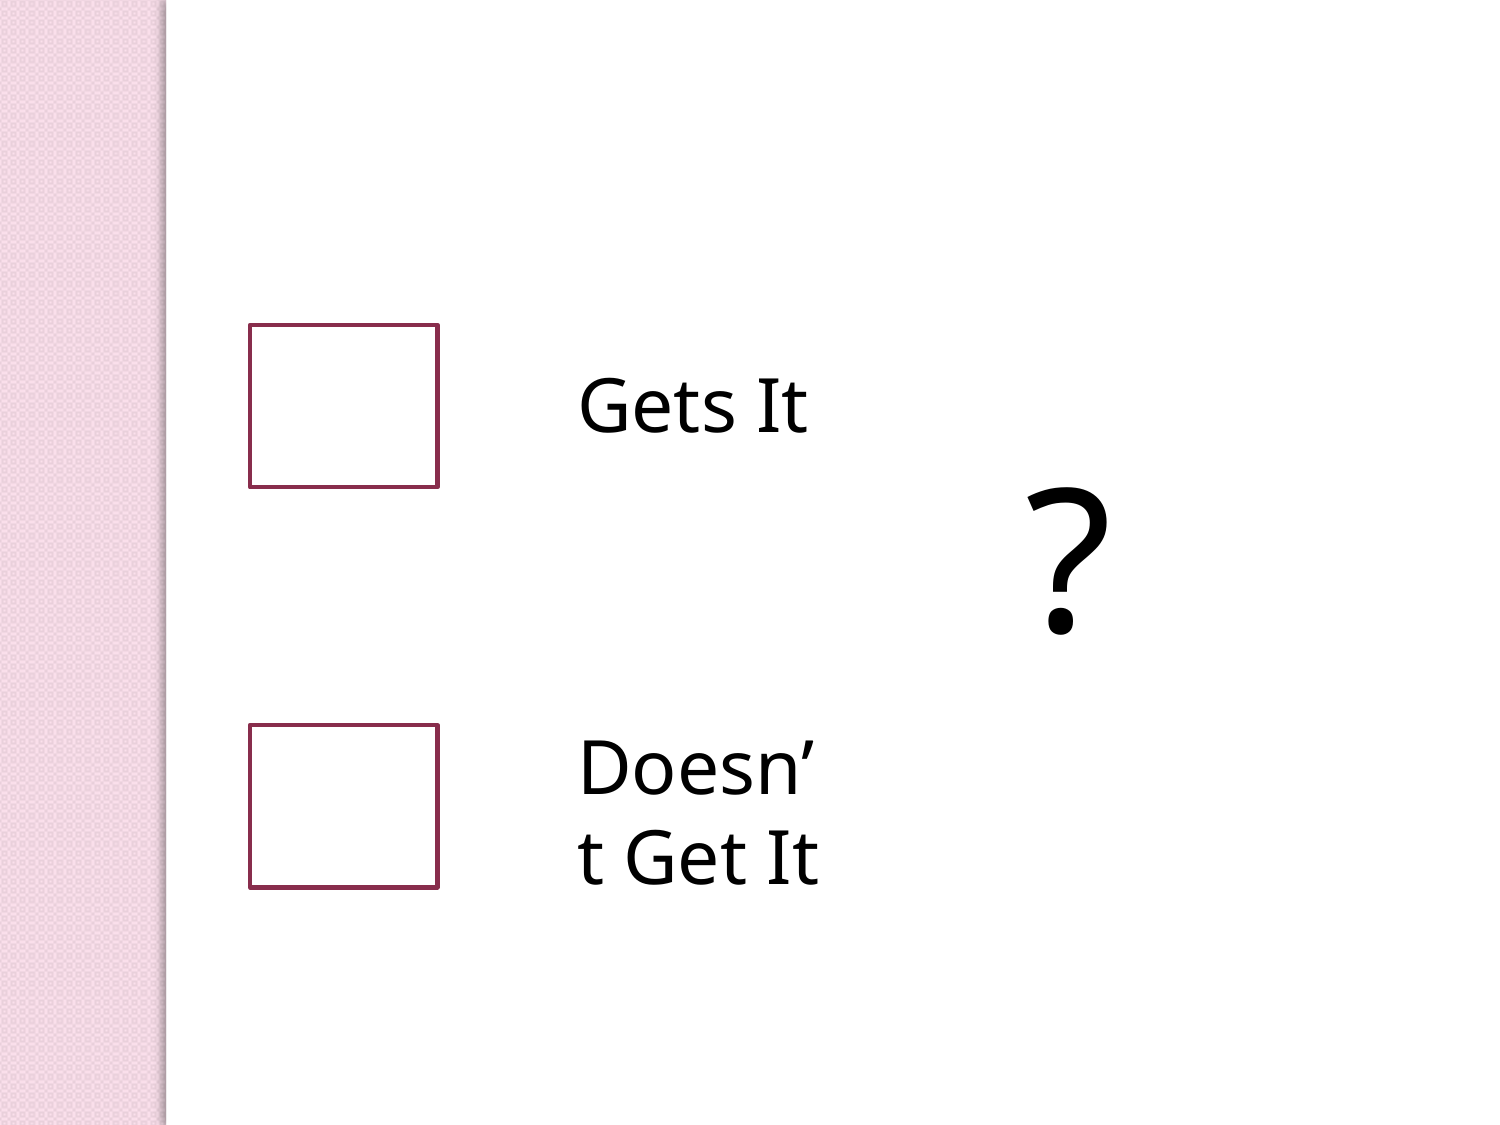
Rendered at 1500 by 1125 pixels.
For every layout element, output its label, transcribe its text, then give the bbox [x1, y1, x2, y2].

text_box [248, 723, 440, 890]
text_box Doesn’t Get It [562, 712, 838, 908]
text_box ? [999, 424, 1138, 680]
text_box Gets It [562, 349, 838, 455]
text_box [248, 323, 440, 489]
